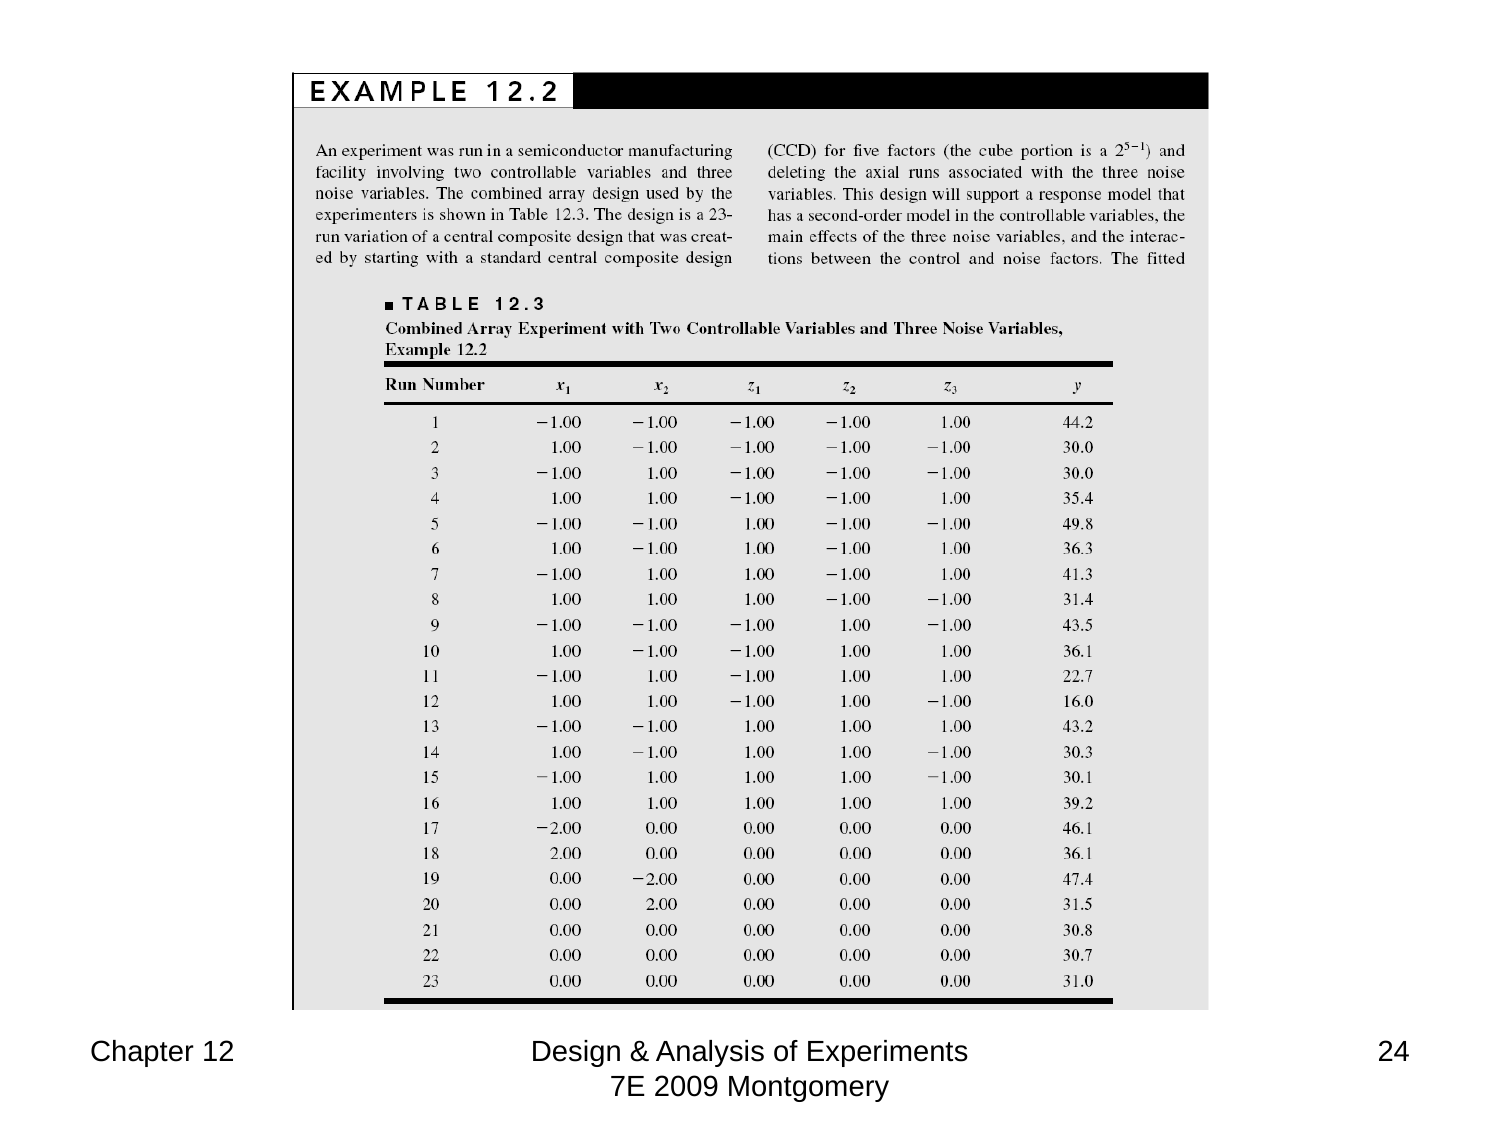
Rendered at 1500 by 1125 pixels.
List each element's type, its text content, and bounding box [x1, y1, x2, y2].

footer Design & Analysis of Experiments 7E 2009 Montgomery [512, 1024, 988, 1103]
slide_number Chapter 12 [74, 1024, 426, 1103]
slide_number 24 [1074, 1024, 1426, 1103]
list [255, 49, 1244, 1011]
